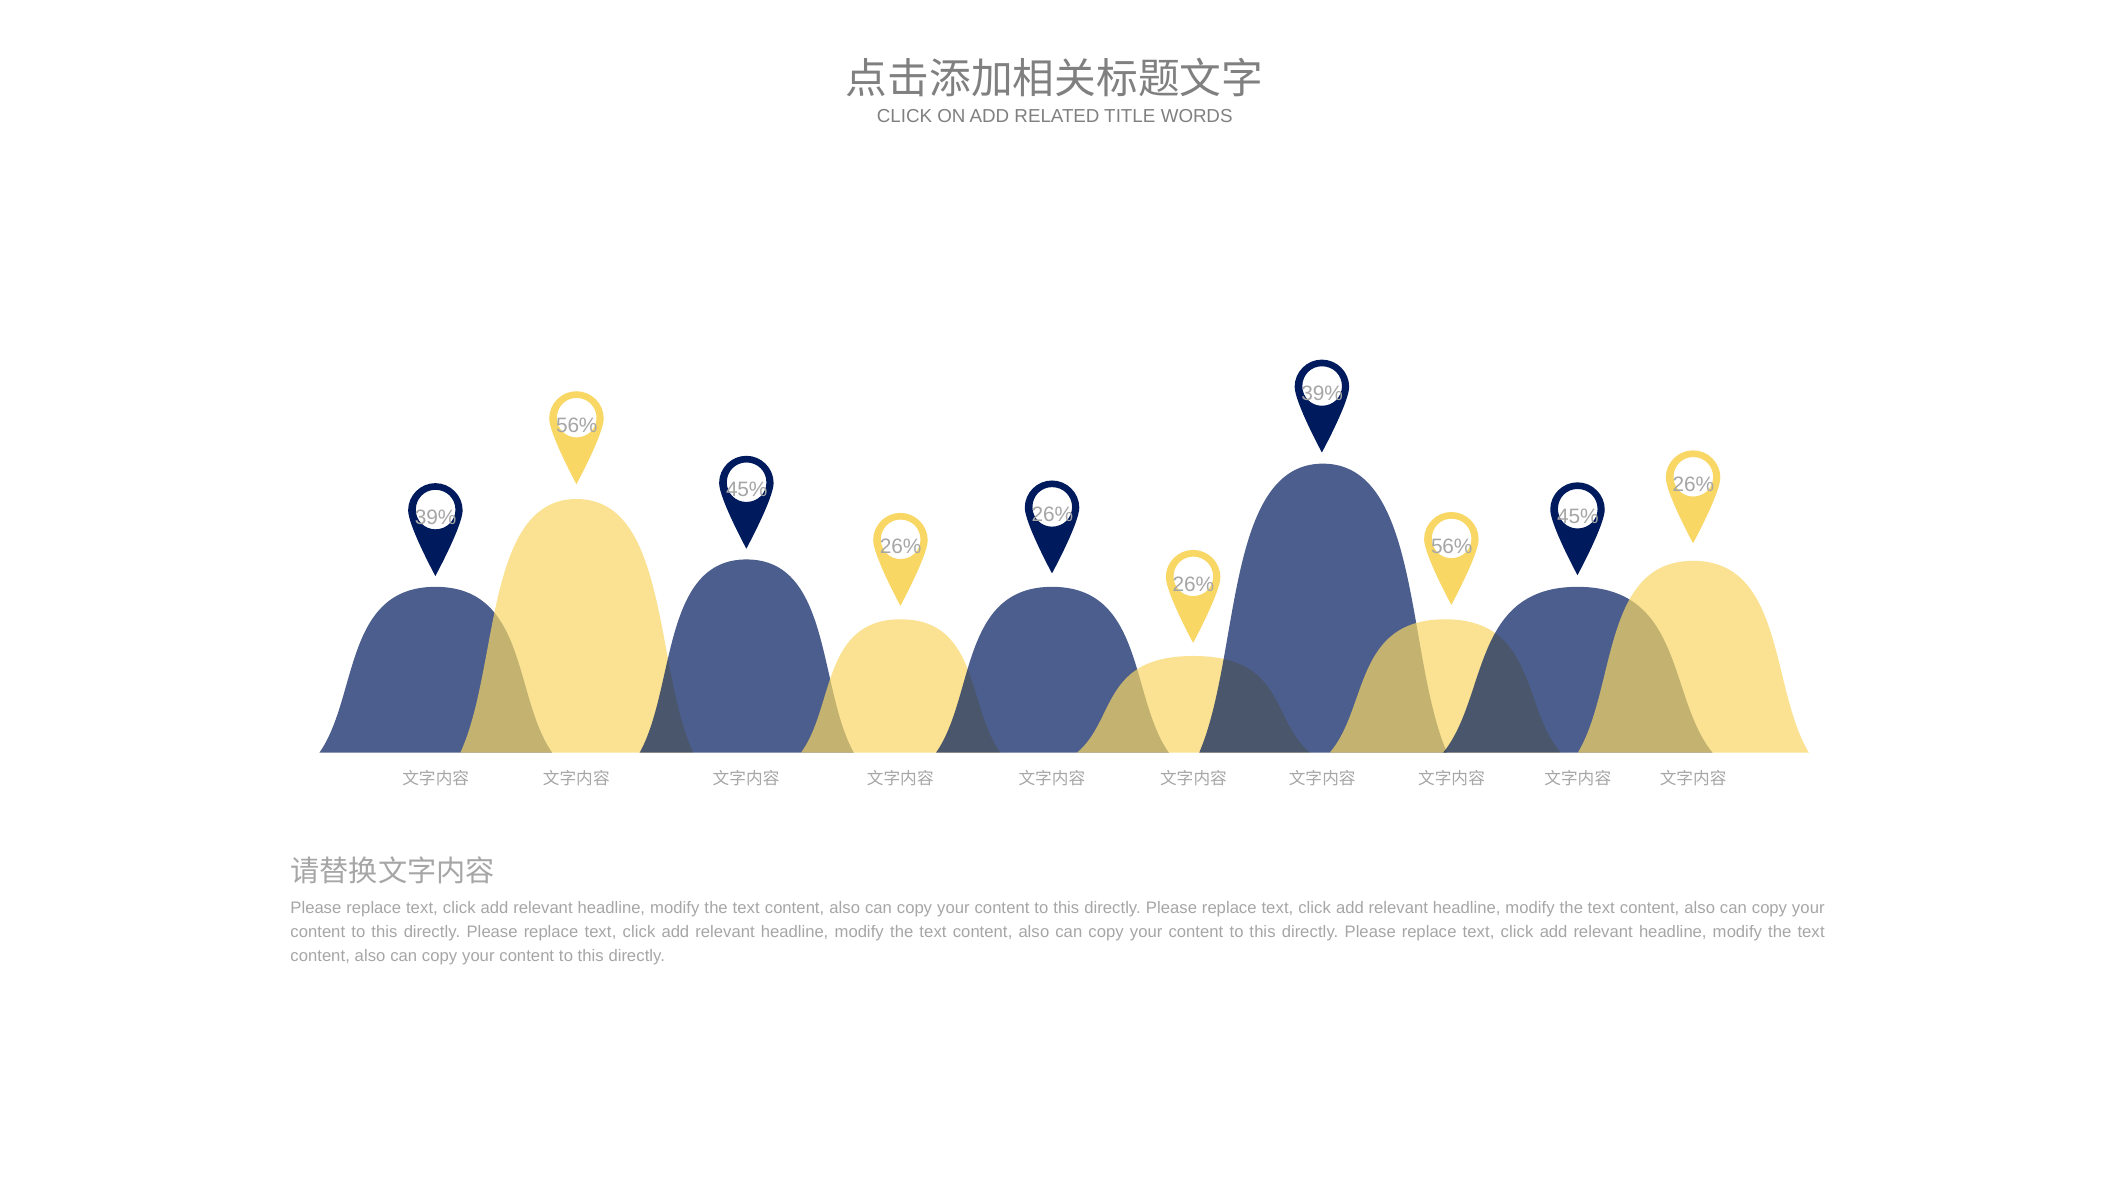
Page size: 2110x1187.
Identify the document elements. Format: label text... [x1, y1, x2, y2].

text_box 请替换文字内容 [290, 845, 506, 888]
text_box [864, 512, 937, 606]
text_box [460, 499, 694, 796]
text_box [1657, 450, 1730, 544]
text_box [319, 586, 553, 798]
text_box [1157, 549, 1199, 643]
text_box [399, 483, 472, 577]
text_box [800, 619, 935, 796]
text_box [1577, 560, 1809, 796]
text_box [1541, 482, 1614, 576]
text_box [639, 559, 854, 796]
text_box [935, 586, 1169, 796]
text_box Please replace text, click add relevant headline, modify the text content, also can copy your content to this directly. Please replace text, click add relevant headline, modify the text content, also can copy your content to this directly. Please replace text, click add relevant headline, modify the text content, also can copy your content to this directly. Please replace text, click add relevant headline, modify the text content, also can copy your content to this directly. [290, 892, 1828, 965]
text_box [1199, 463, 1448, 796]
text_box CLICK ON ADD RELATED TITLE WORDS [852, 95, 1257, 130]
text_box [1016, 480, 1089, 574]
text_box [1286, 359, 1359, 453]
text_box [710, 455, 783, 549]
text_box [1448, 511, 1488, 586]
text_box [1077, 656, 1199, 796]
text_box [1443, 586, 1577, 796]
text_box 点击添加相关标题文字 [803, 44, 1307, 107]
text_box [1329, 619, 1443, 796]
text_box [540, 391, 613, 485]
